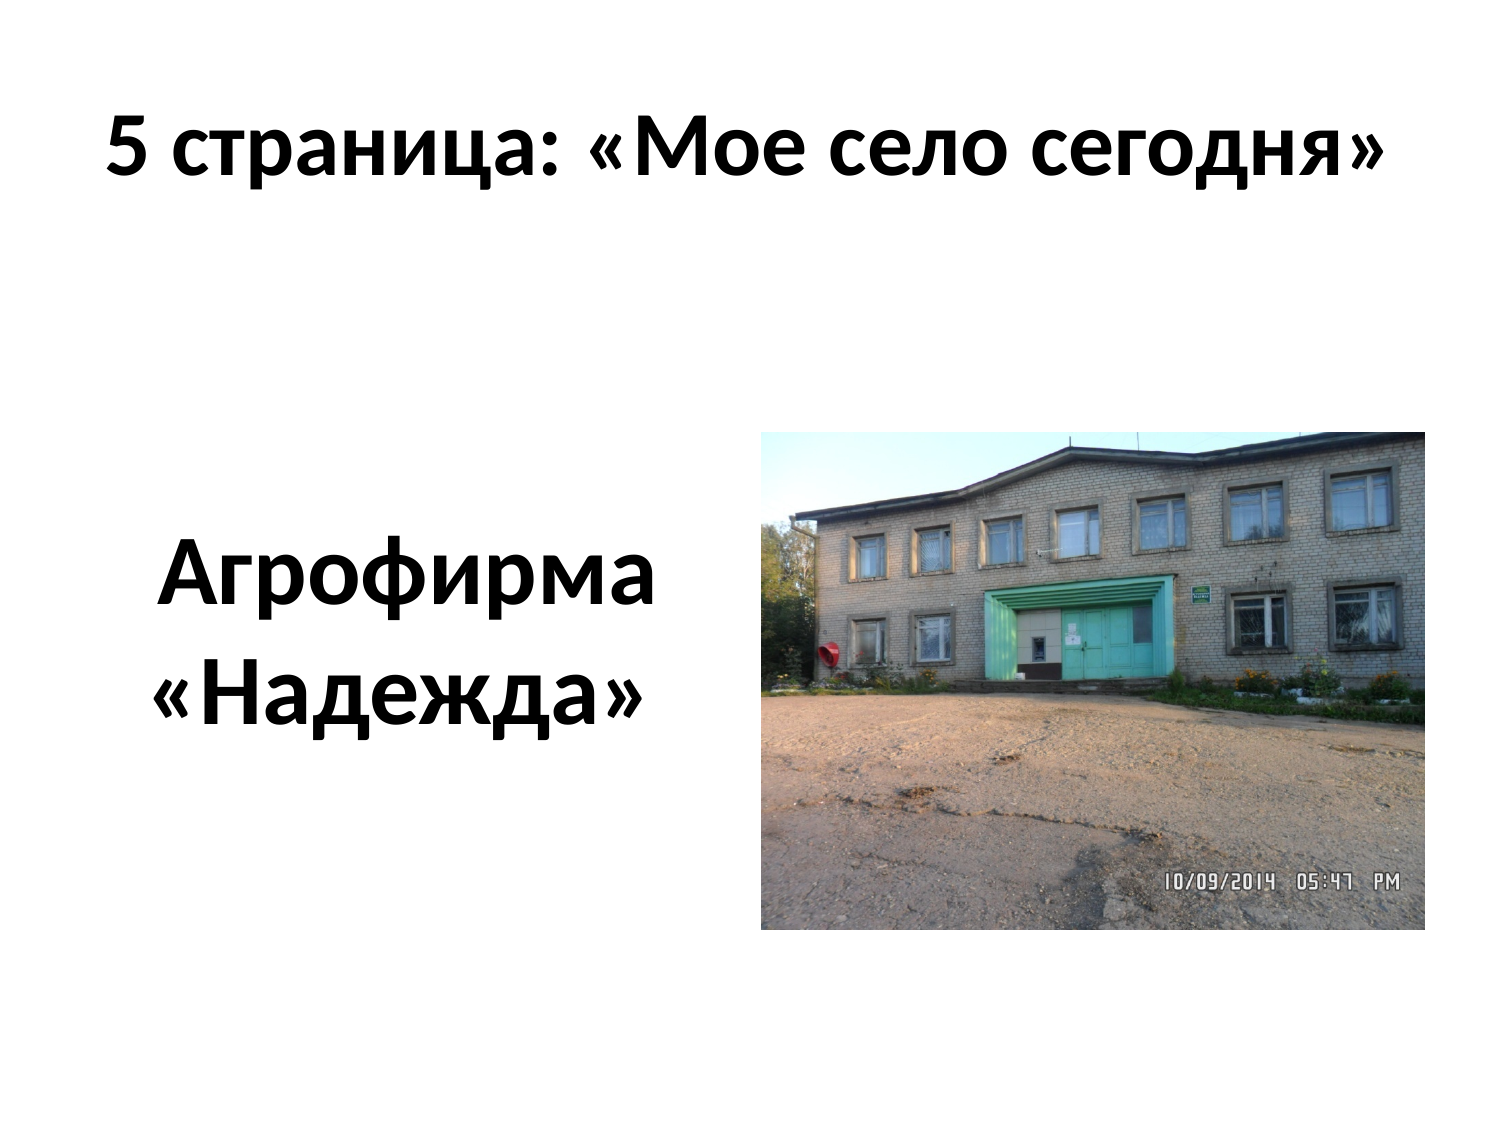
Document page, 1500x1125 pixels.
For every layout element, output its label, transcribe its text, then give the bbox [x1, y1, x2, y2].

list Агрофирма «Надежда» [75, 356, 738, 1005]
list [761, 431, 1426, 930]
title 5 страница: «Мое село сегодня» [75, 45, 1425, 233]
